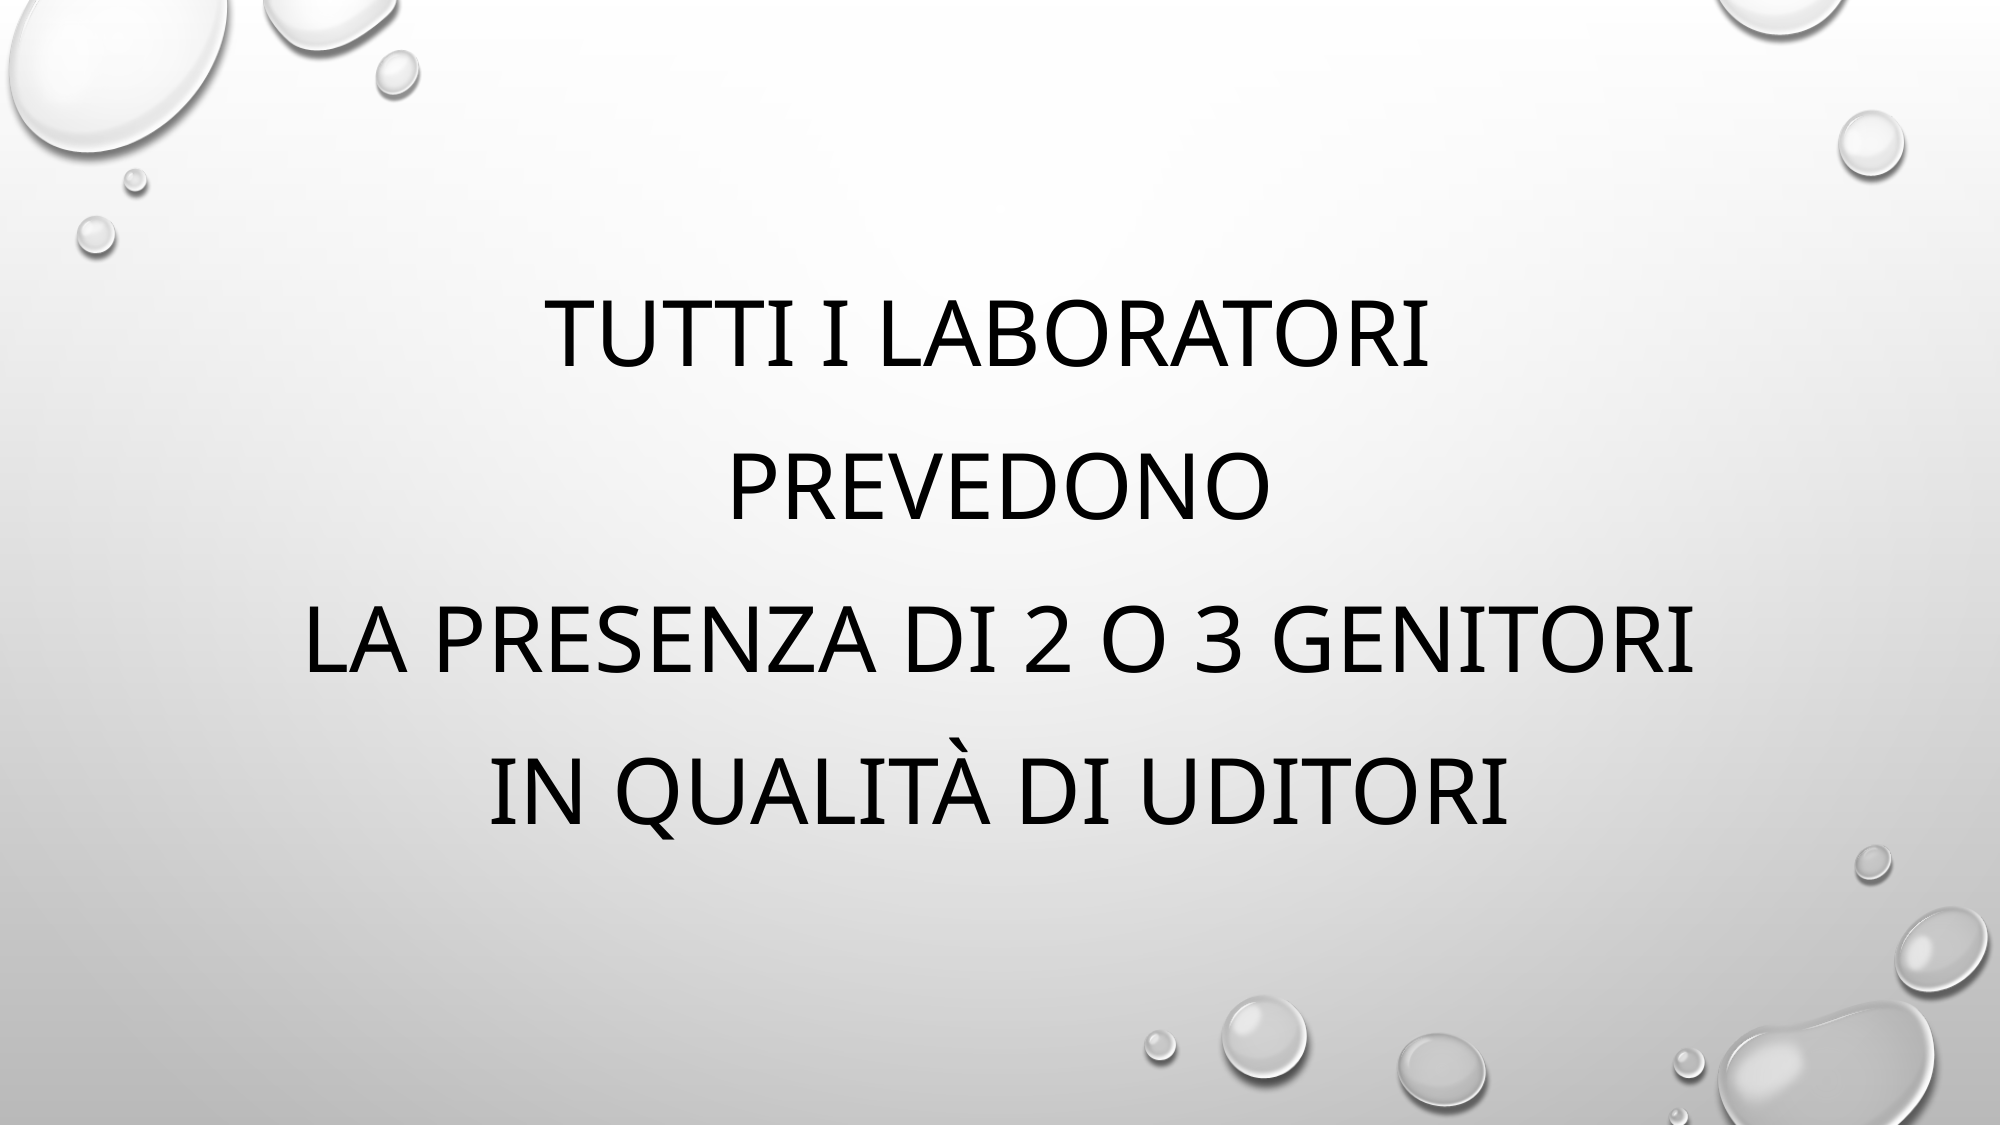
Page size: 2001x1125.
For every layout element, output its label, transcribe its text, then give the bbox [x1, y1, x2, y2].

list TUTTI I LABORATORI Prevedono la presenza di 2 o 3 genitori in qualità di uditori [149, 244, 1850, 992]
title [208, 64, 1909, 263]
picture [0, 0, 2000, 1125]
